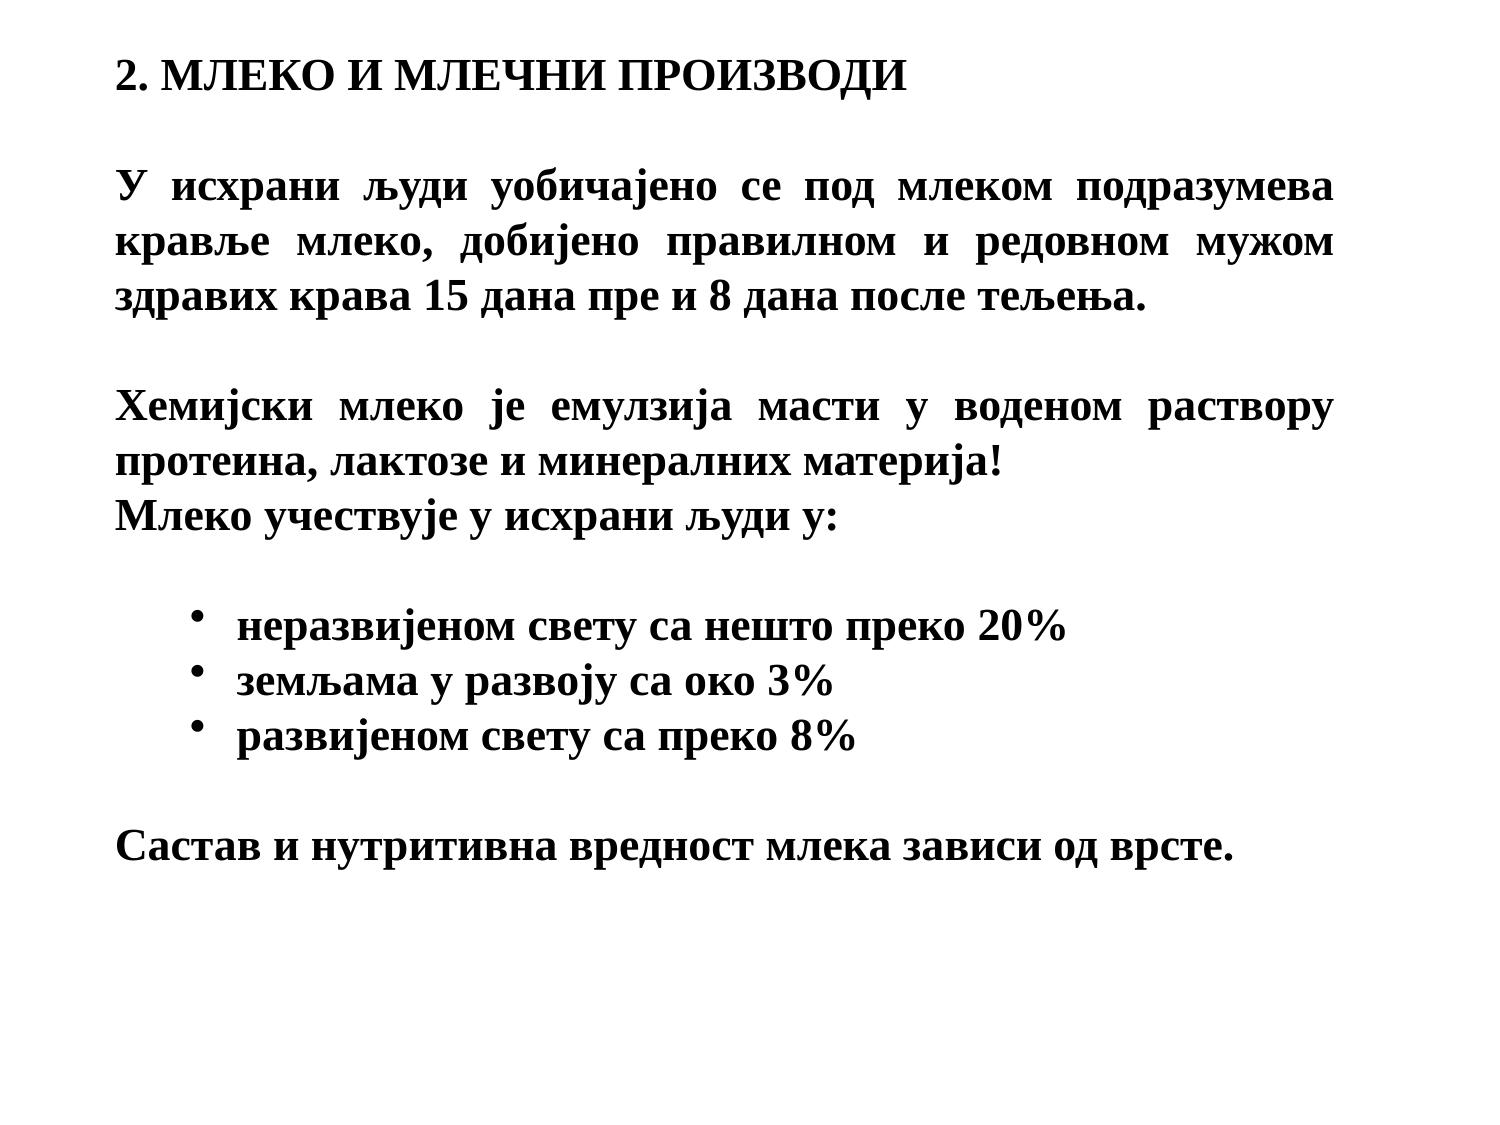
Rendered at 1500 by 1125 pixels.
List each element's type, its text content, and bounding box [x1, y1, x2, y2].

text_box 2. МЛЕКО И МЛЕЧНИ ПРОИЗВОДИ У исхрани људи уобичајено се под млеком подразумева кравље млеко, добијено правилном и редовном мужом здравих крава 15 дана пре и 8 дана после тељења. Хемијски млеко је емулзија масти у воденом раствору протеина, лактозе и минералних материја! Млеко учествује у исхрани људи у: неразвијеном свету са нешто преко 20% земљама у развоју са око 3% развијеном свету са преко 8% Састав и нутритивна вредност млека зависи од врсте. [99, 37, 1350, 992]
